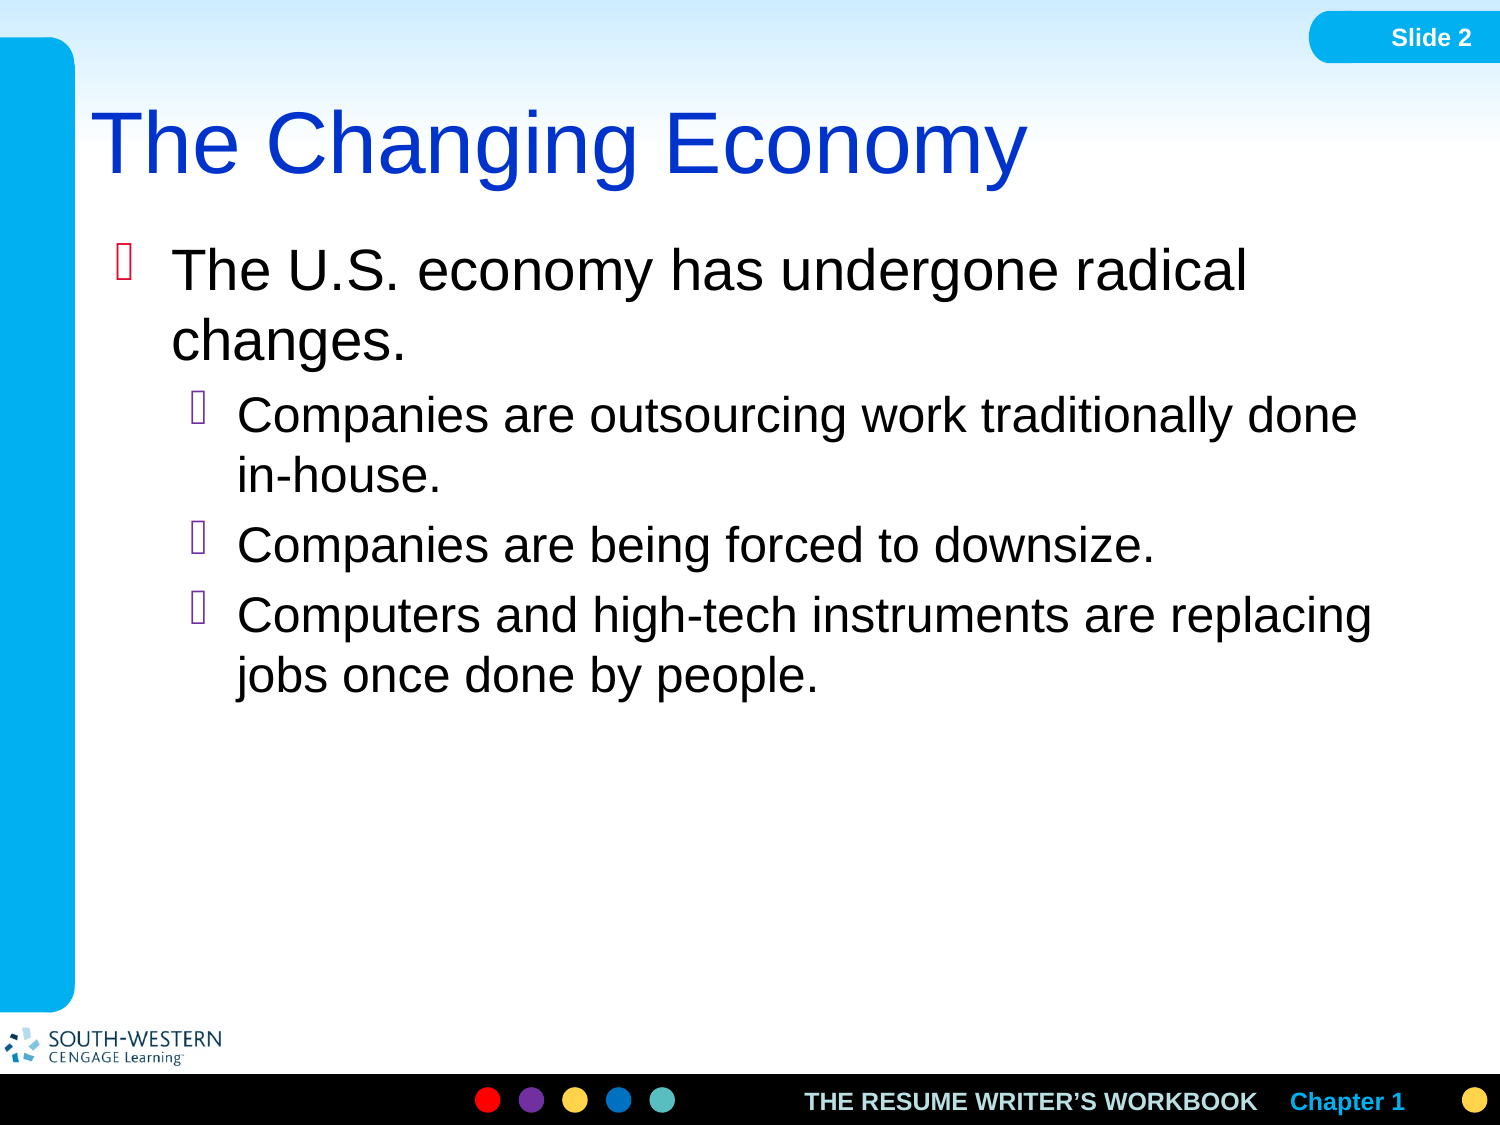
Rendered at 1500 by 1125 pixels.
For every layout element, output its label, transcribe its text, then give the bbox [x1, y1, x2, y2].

list The U.S. economy has undergone radical changes. Companies are outsourcing work traditionally done in-house. Companies are being forced to downsize. Computers and high-tech instruments are replacing jobs once done by people. [99, 224, 1451, 968]
picture [0, 1022, 225, 1073]
title The Changing Economy [74, 44, 1426, 233]
footer Chapter 1 [1274, 1075, 1476, 1125]
slide_number Slide 2 [1312, 13, 1488, 93]
